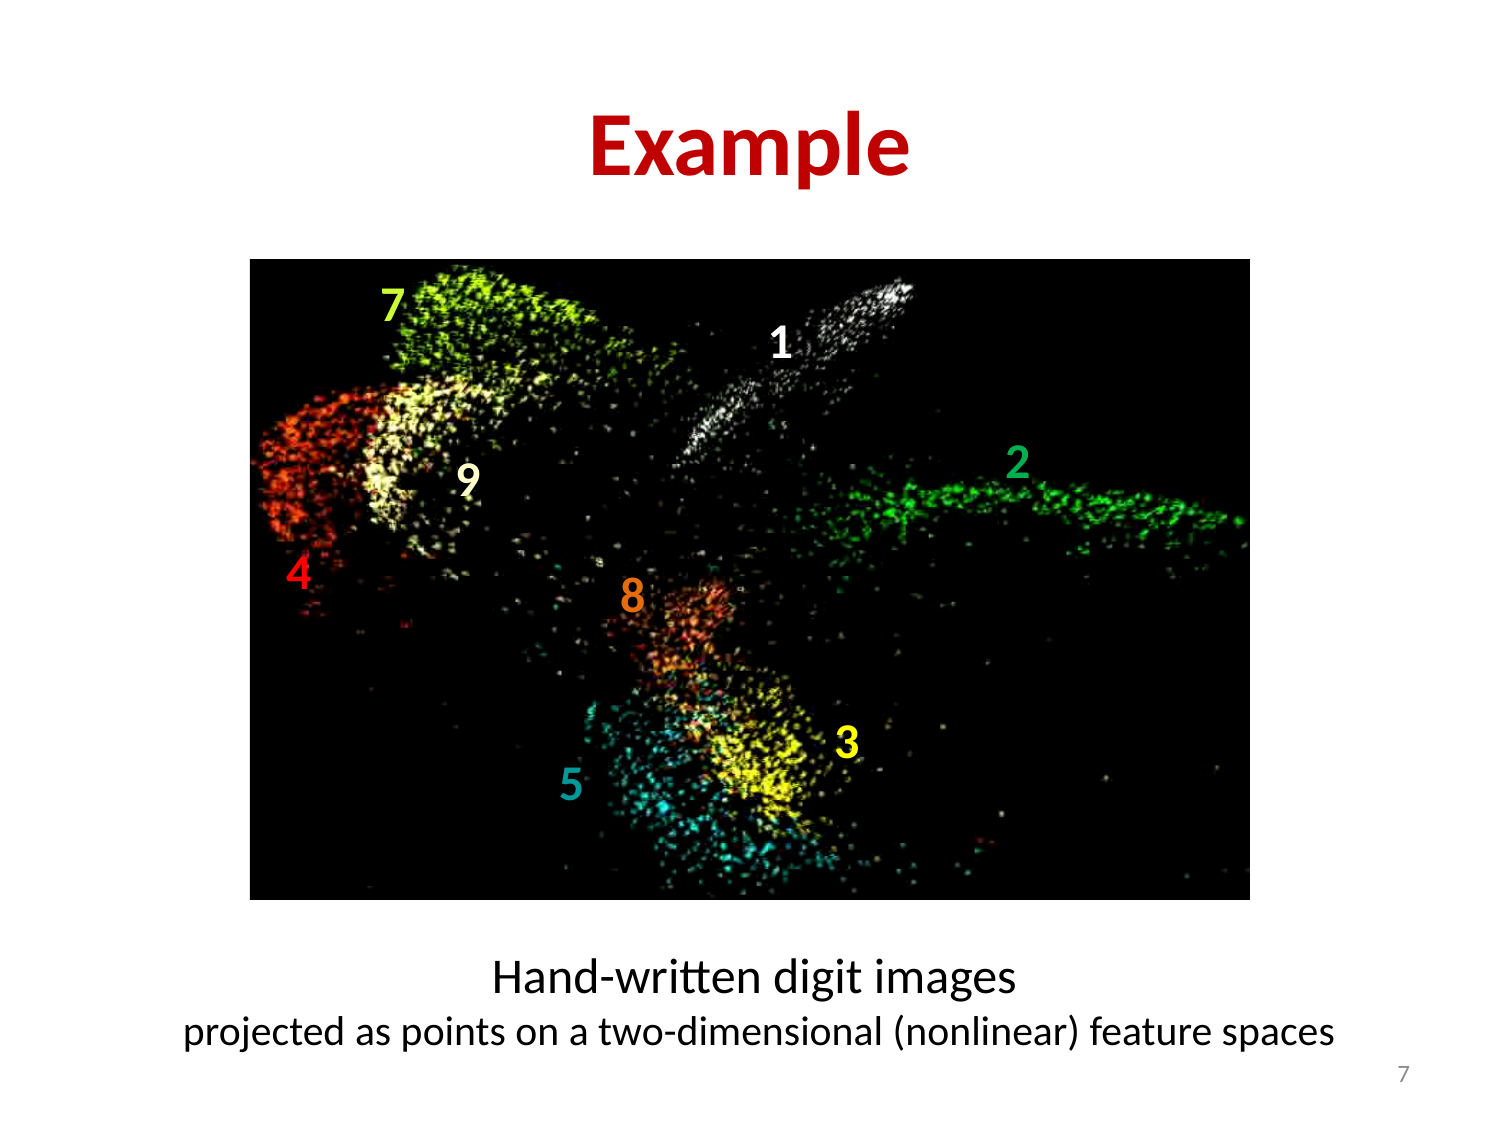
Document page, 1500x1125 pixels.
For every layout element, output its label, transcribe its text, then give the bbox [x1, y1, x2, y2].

text_box Hand-written digit images projected as points on a two-dimensional (nonlinear) feature spaces [168, 936, 1351, 1061]
slide_number 7 [1074, 1042, 1425, 1103]
title Example [75, 45, 1425, 233]
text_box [249, 258, 1251, 901]
